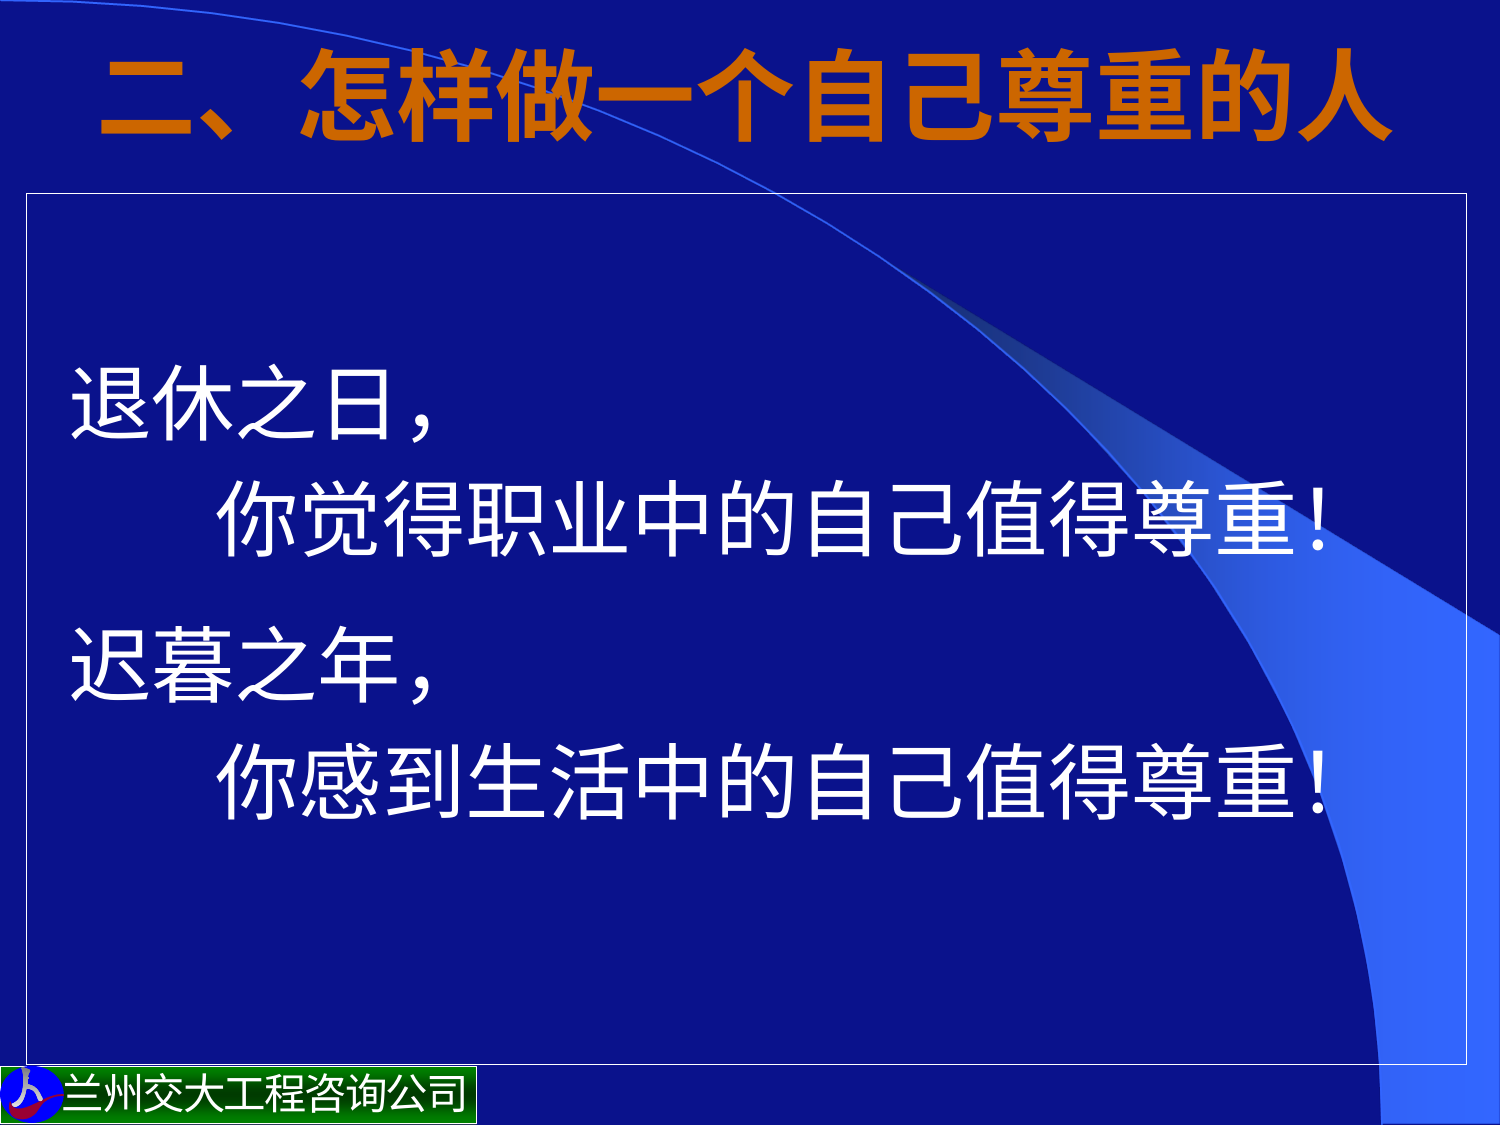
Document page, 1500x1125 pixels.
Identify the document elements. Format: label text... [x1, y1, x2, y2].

title 二、怎样做一个自己尊重的人 [26, 0, 1467, 188]
picture [0, 0, 1500, 1125]
list 退休之日， 你觉得职业中的自己值得尊重！ 迟暮之年， 你感到生活中的自己值得尊重！ [26, 193, 1467, 1065]
